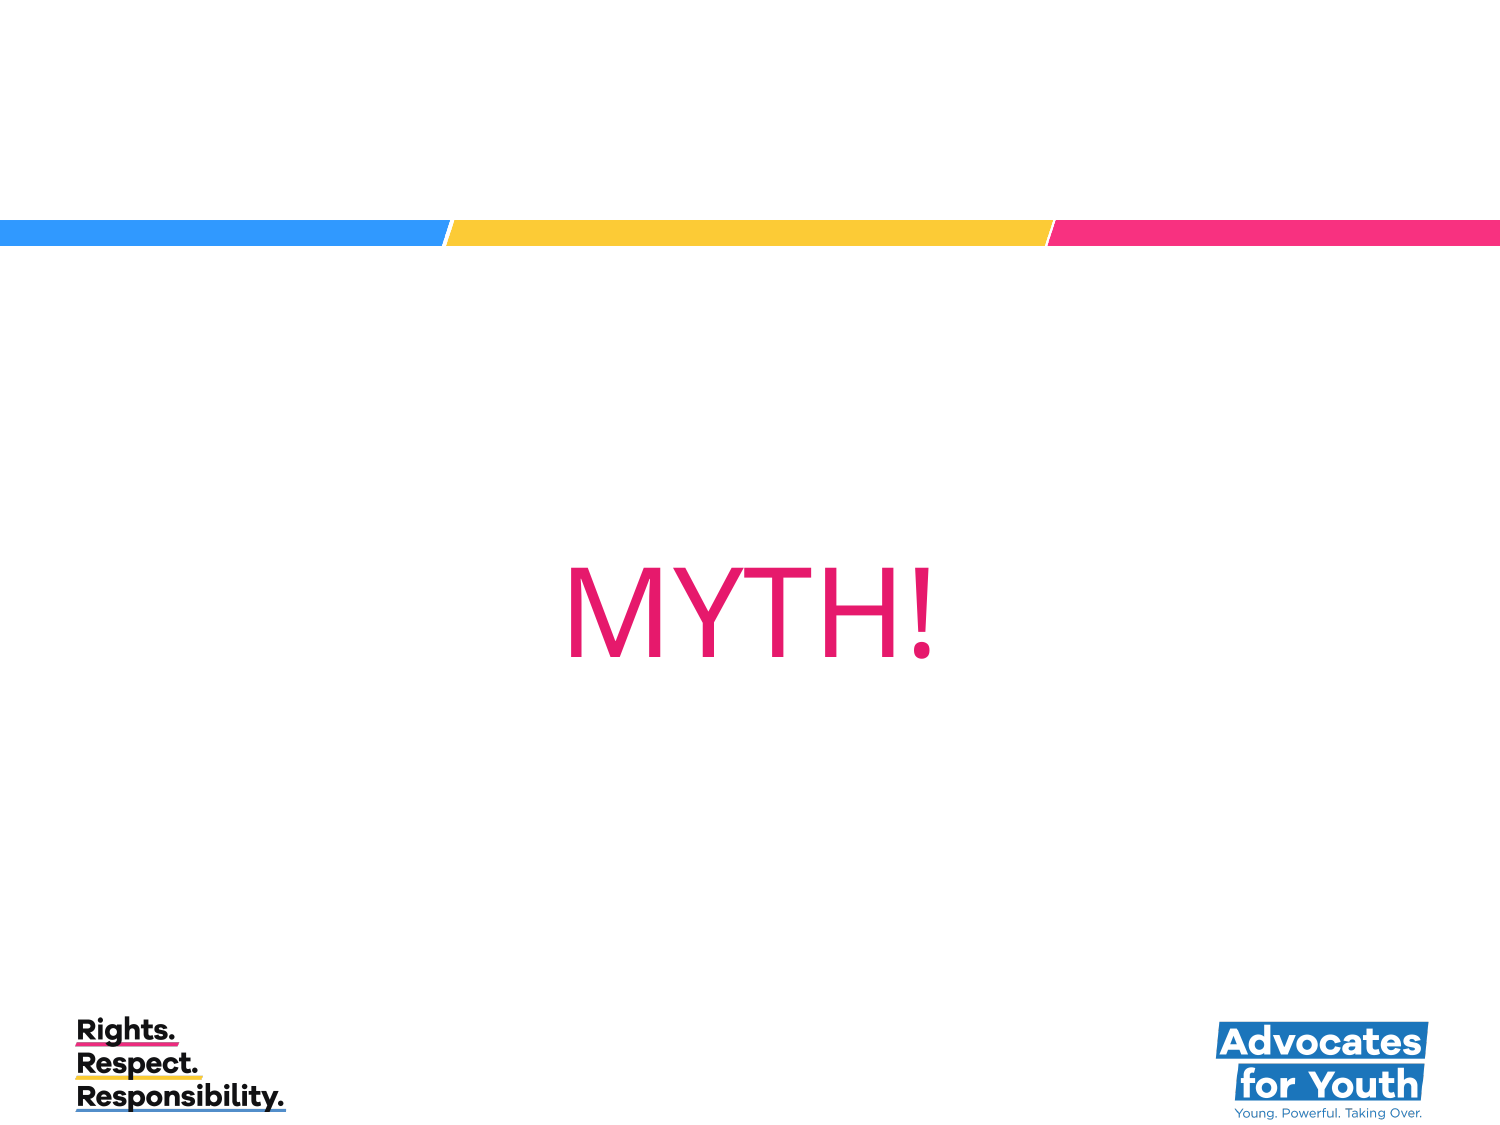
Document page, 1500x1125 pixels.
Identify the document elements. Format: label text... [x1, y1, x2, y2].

picture [0, 207, 1500, 258]
list MYTH! [103, 232, 1397, 901]
